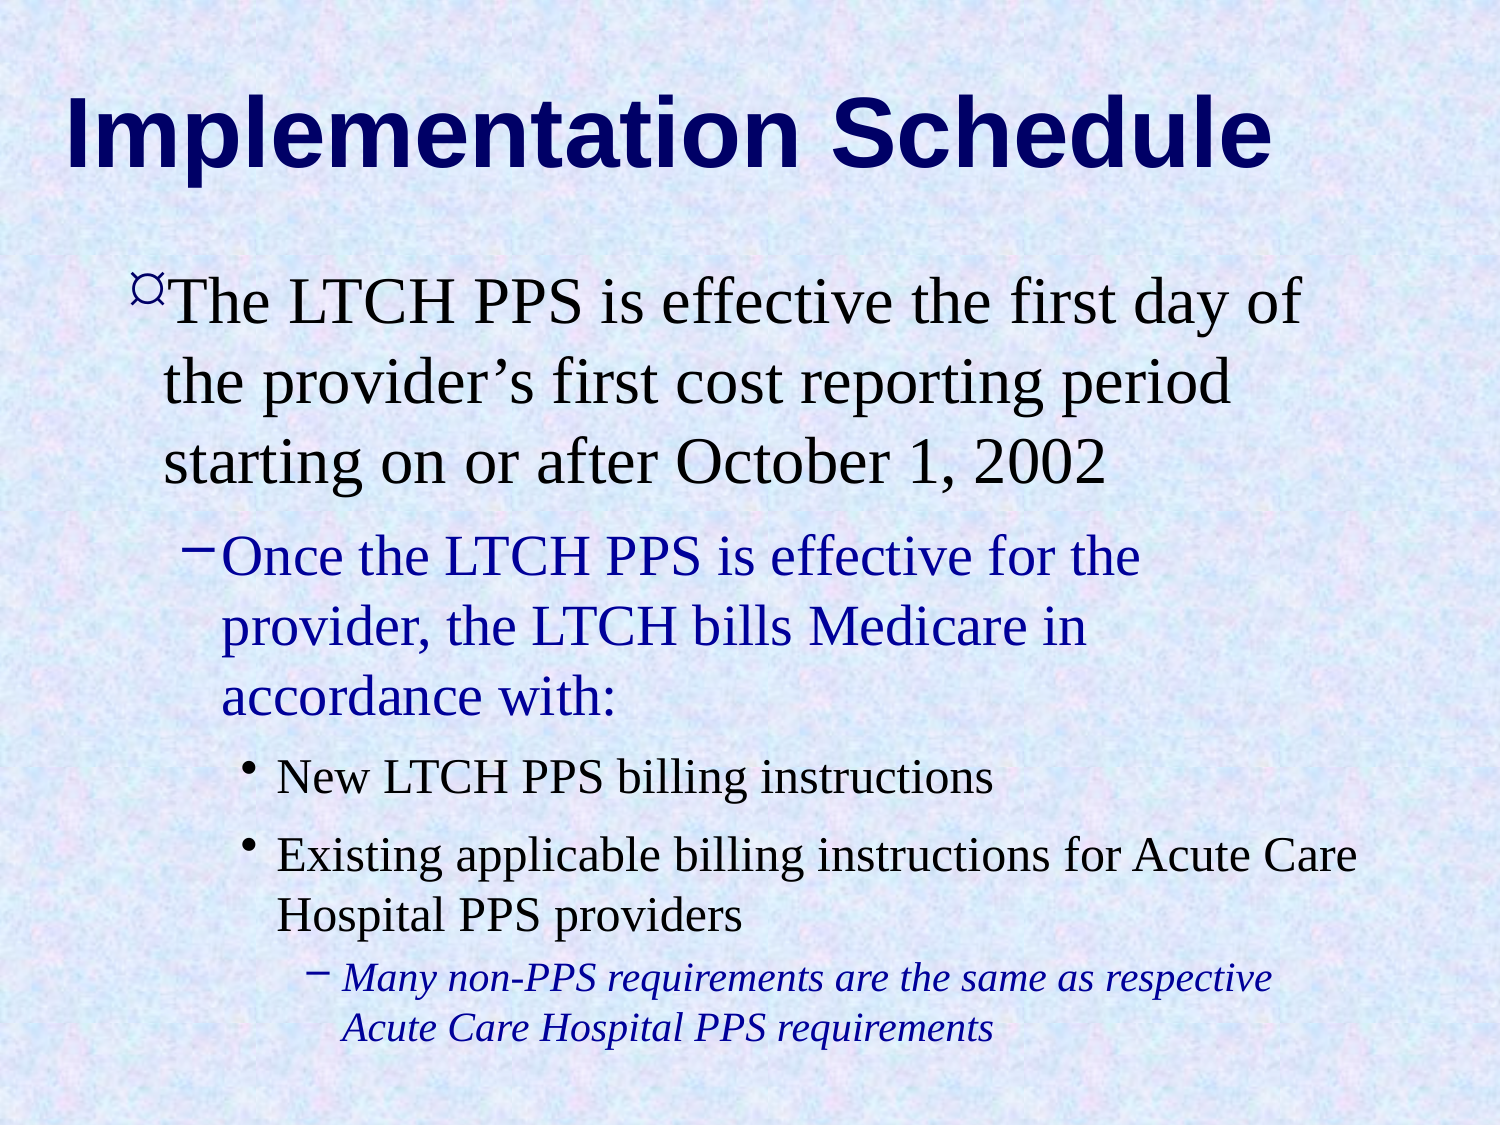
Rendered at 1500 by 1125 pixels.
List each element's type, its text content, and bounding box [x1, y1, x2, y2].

list The LTCH PPS is effective the first day of the provider’s first cost reporting period starting on or after October 1, 2002 Once the LTCH PPS is effective for the provider, the LTCH bills Medicare in accordance with: New LTCH PPS billing instructions Existing applicable billing instructions for Acute Care Hospital PPS providers Many non-PPS requirements are the same as respective Acute Care Hospital PPS requirements [112, 249, 1375, 1025]
title Implementation Schedule [50, 37, 1450, 238]
